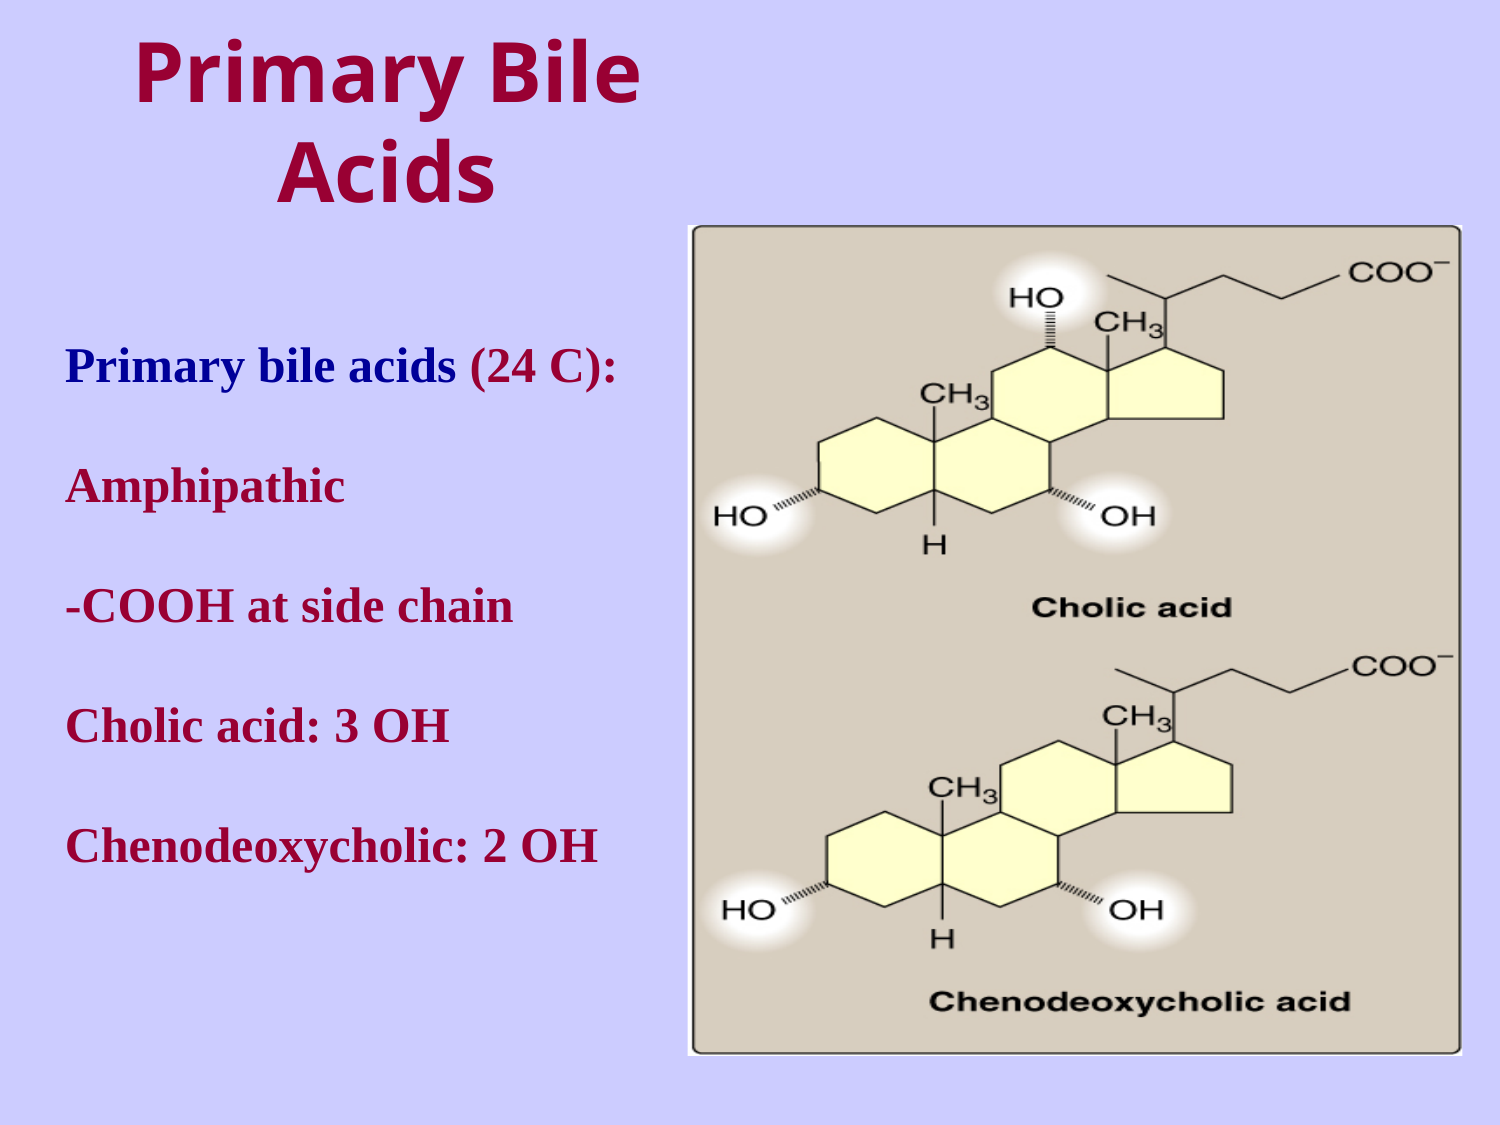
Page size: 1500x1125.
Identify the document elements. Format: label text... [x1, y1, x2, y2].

text_box Primary bile acids (24 C): Amphipathic -COOH at side chain Cholic acid: 3 OH Chenodeoxycholic: 2 OH [49, 324, 682, 880]
title Primary Bile Acids [12, 37, 763, 201]
picture [687, 224, 1463, 1056]
